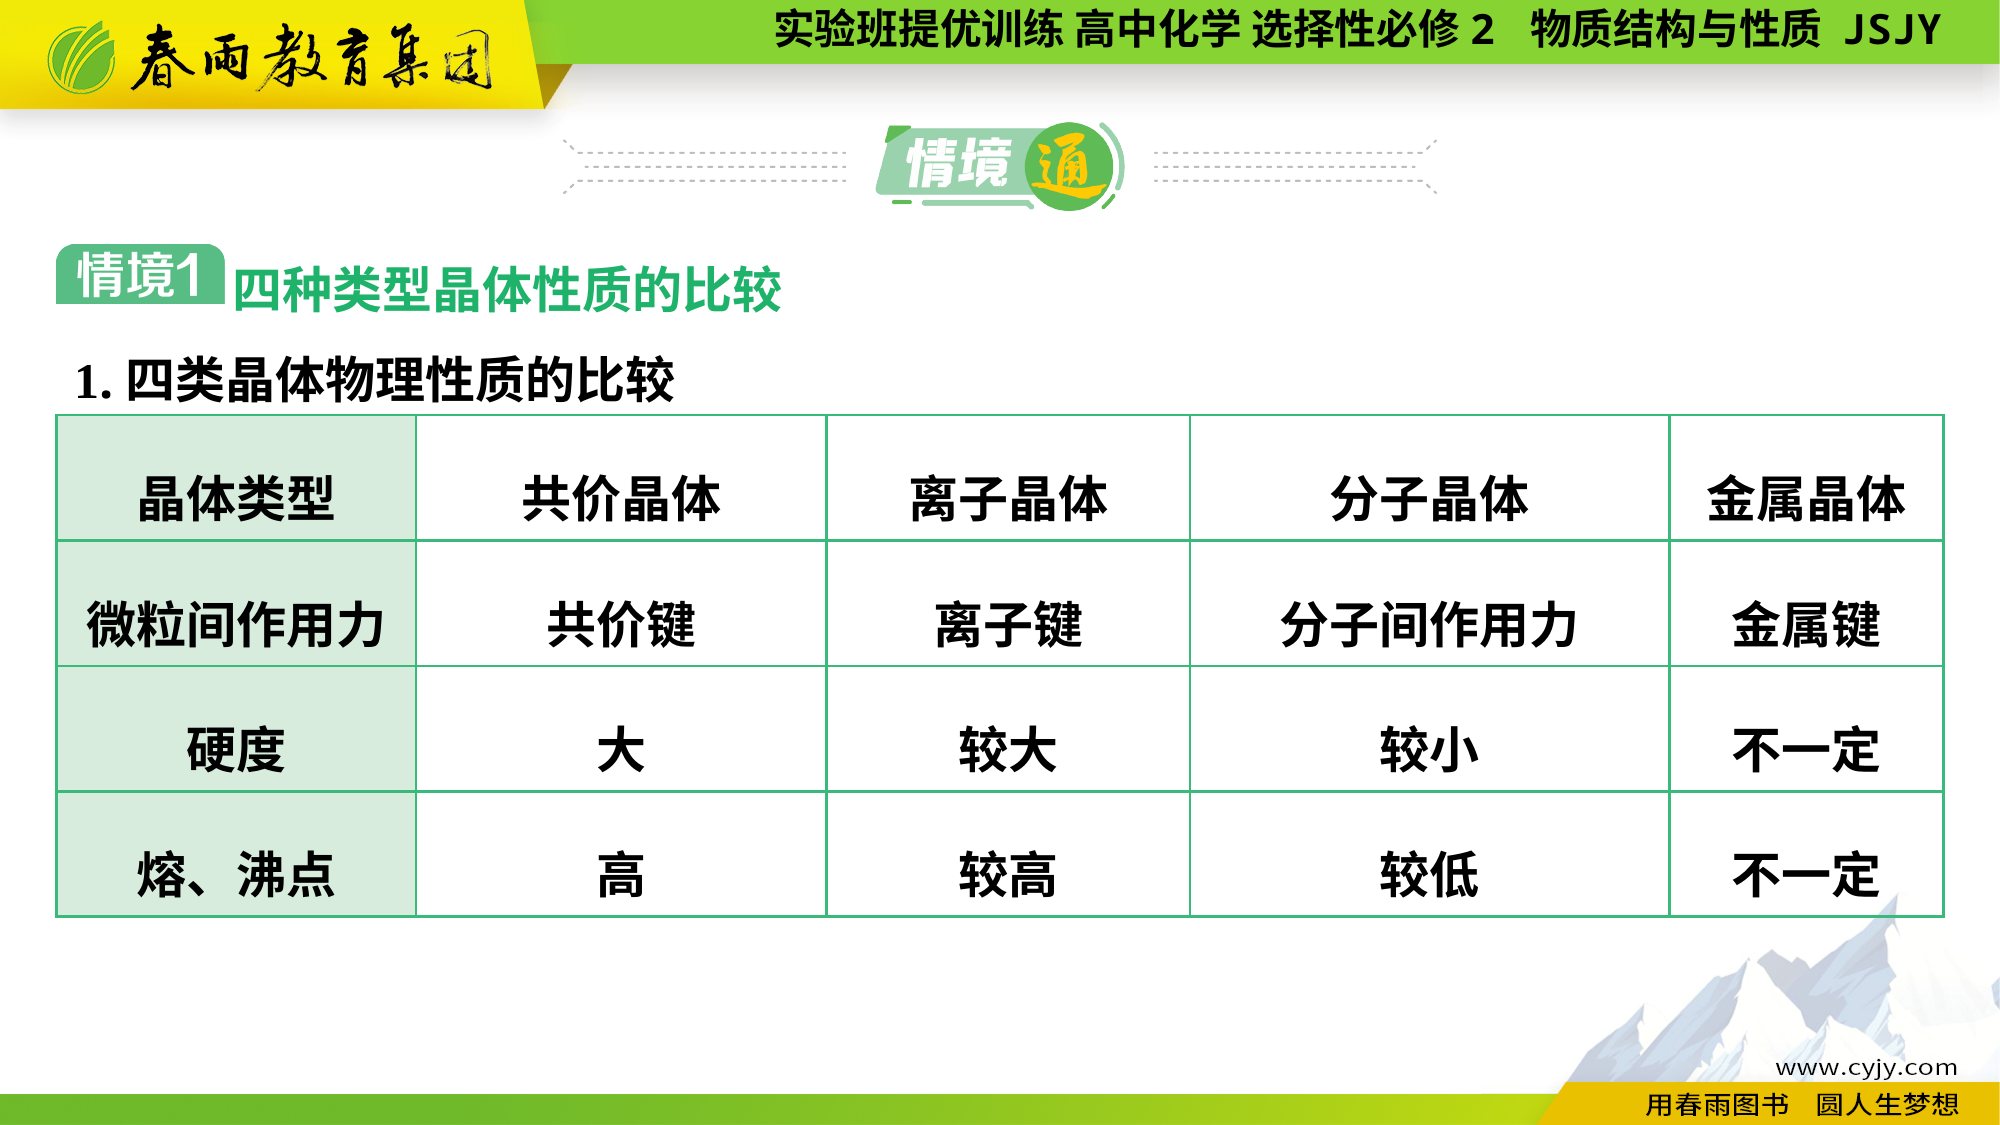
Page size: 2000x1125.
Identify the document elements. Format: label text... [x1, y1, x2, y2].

picture [0, 0, 2000, 1125]
table_header 离子晶体 [828, 416, 1189, 539]
table_header 晶体类型 [58, 416, 415, 539]
table_cell 高 [417, 793, 825, 915]
list 四种类型晶体性质的比较 1.四类晶体物理性质的比较 [59, 221, 1944, 414]
table_cell 金属键 [1671, 542, 1942, 665]
table_header 金属晶体 [1671, 416, 1942, 539]
table_cell 熔、沸点 [58, 793, 415, 915]
table_cell 较低 [1191, 793, 1668, 915]
table_cell 不一定 [1671, 667, 1942, 790]
table_cell 较大 [828, 667, 1189, 790]
table_header 共价晶体 [417, 416, 825, 539]
table_cell 硬度 [58, 667, 415, 790]
table_cell 分子间作用力 [1191, 542, 1668, 665]
table_cell 较高 [828, 793, 1189, 915]
table_cell 不一定 [1671, 793, 1942, 915]
table_cell 大 [417, 667, 825, 790]
table_header 分子晶体 [1191, 416, 1668, 539]
table_cell 较小 [1191, 667, 1668, 790]
table_cell 共价键 [417, 542, 825, 665]
table_cell 微粒间作用力 [58, 542, 415, 665]
table_cell 离子键 [828, 542, 1189, 665]
